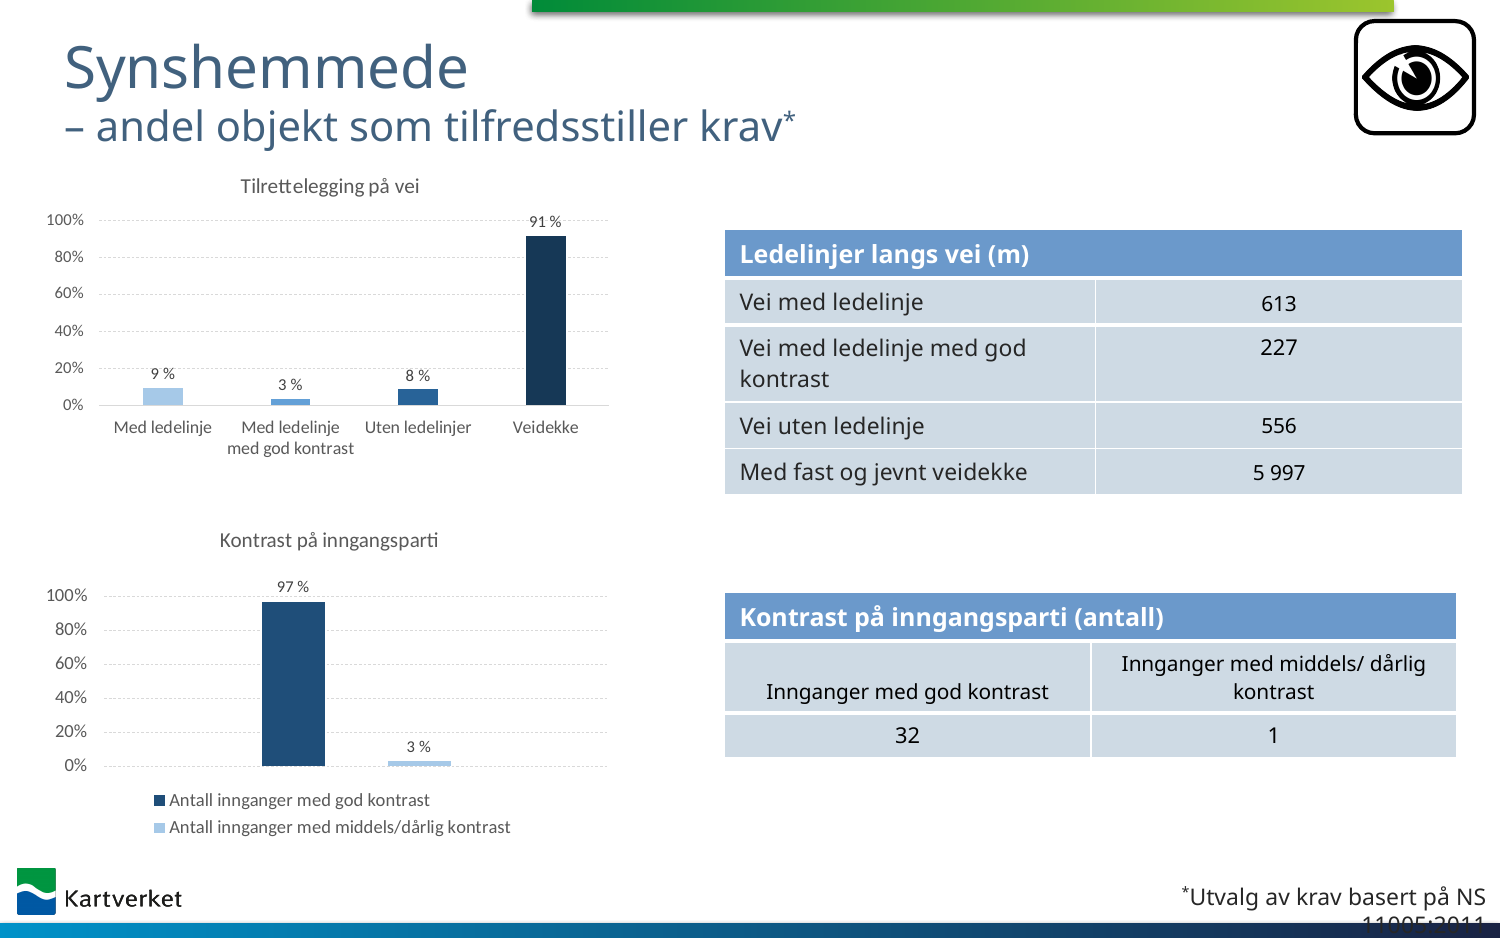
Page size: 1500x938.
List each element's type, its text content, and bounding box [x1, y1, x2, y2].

table_cell Vei uten ledelinje [725, 403, 1095, 448]
table_cell Vei med ledelinje [725, 280, 1095, 323]
table_cell 1 [1092, 715, 1456, 757]
text_box *Utvalg av krav basert på NS 11005:2011 [1068, 873, 1500, 938]
table_header Kontrast på inngangsparti (antall) [725, 593, 1456, 639]
picture [41, 520, 618, 846]
table_cell Med fast og jevnt veidekke [725, 449, 1095, 494]
table_cell 556 [1096, 403, 1462, 448]
table_cell 613 [1096, 280, 1462, 323]
table_cell 32 [725, 715, 1090, 757]
table_cell Innganger med god kontrast [725, 643, 1090, 711]
table_cell 5 997 [1096, 449, 1462, 494]
table_header Ledelinjer langs vei (m) [725, 230, 1462, 276]
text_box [1355, 20, 1475, 134]
table_cell 227 [1096, 327, 1462, 401]
picture [41, 166, 619, 492]
text_box Synshemmede – andel objekt som tilfredsstiller krav* [49, 24, 1431, 158]
table_cell Vei med ledelinje med god kontrast [725, 327, 1095, 401]
table_cell Innganger med middels/ dårlig kontrast [1092, 643, 1456, 711]
